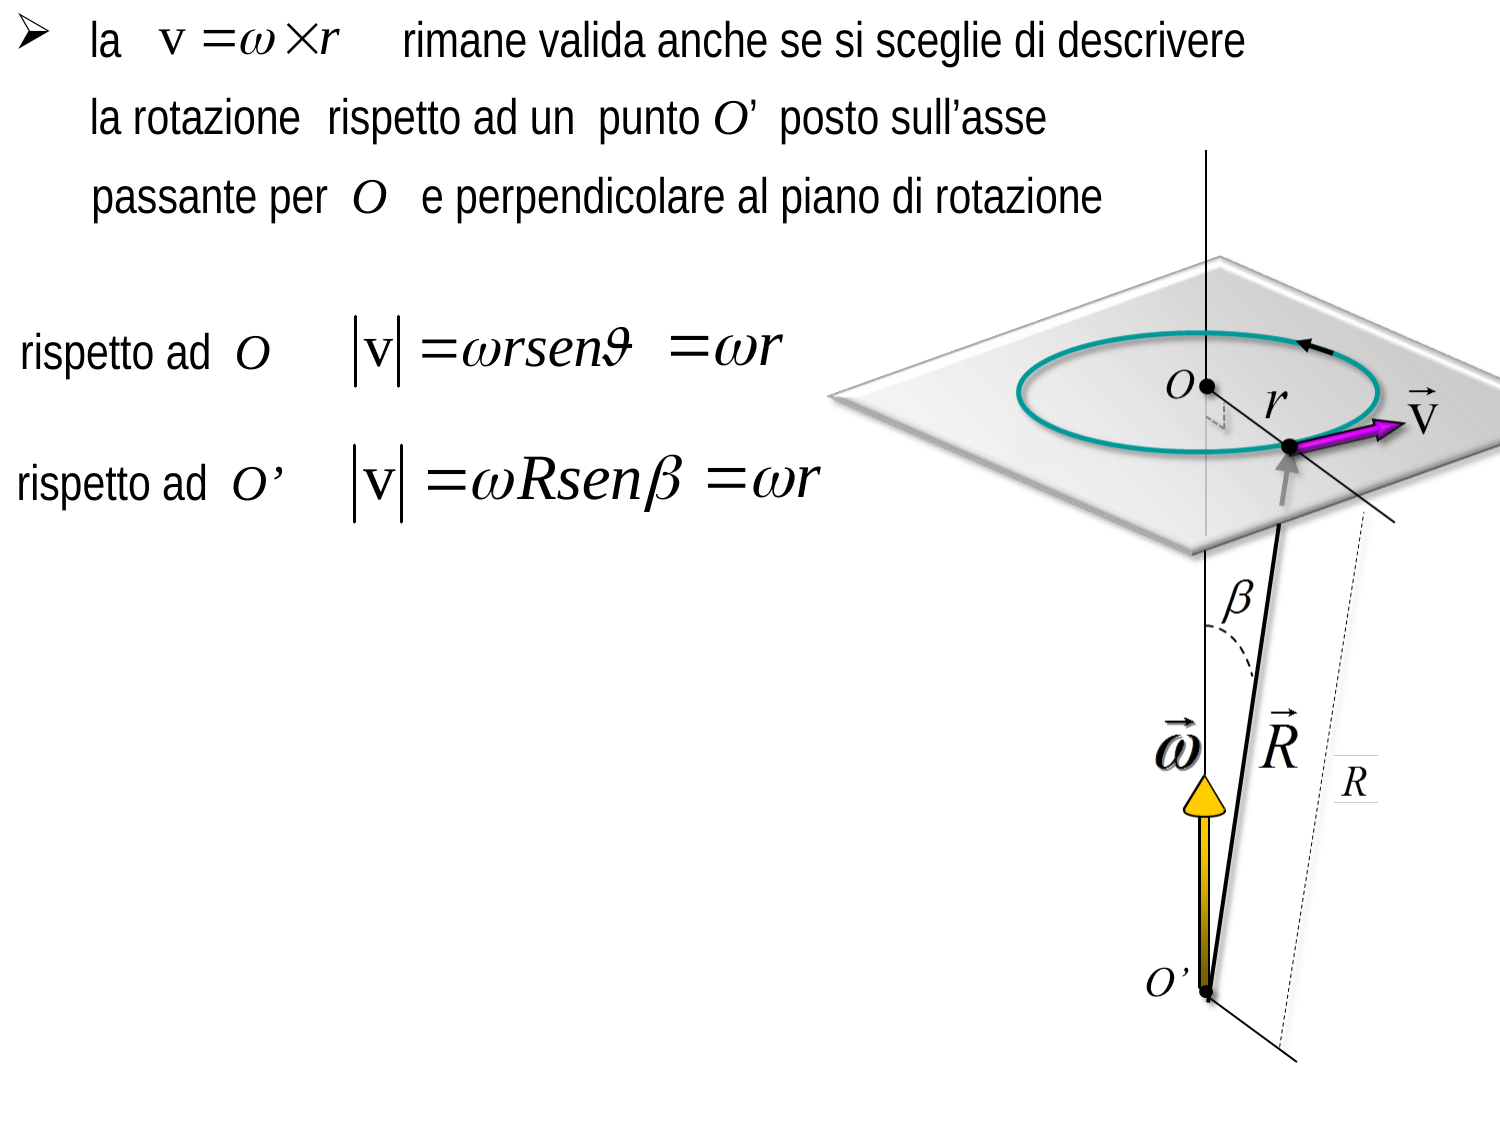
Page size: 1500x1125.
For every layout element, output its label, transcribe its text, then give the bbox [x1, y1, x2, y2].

text_box e perpendicolare al piano di rotazione [406, 156, 814, 232]
text_box passante per O [76, 156, 406, 232]
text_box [344, 301, 649, 401]
text_box rispetto ad O [5, 312, 298, 388]
text_box rispetto ad un punto O’ posto sull’asse [312, 76, 1146, 152]
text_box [0, 0, 401, 76]
picture [819, 131, 1500, 1063]
text_box la rotazione [74, 85, 363, 153]
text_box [341, 429, 699, 538]
text_box rispetto ad O’ [1, 442, 311, 518]
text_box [654, 321, 800, 382]
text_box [691, 453, 814, 514]
text_box rimane valida anche se si sceglie di descrivere [401, 0, 1450, 75]
